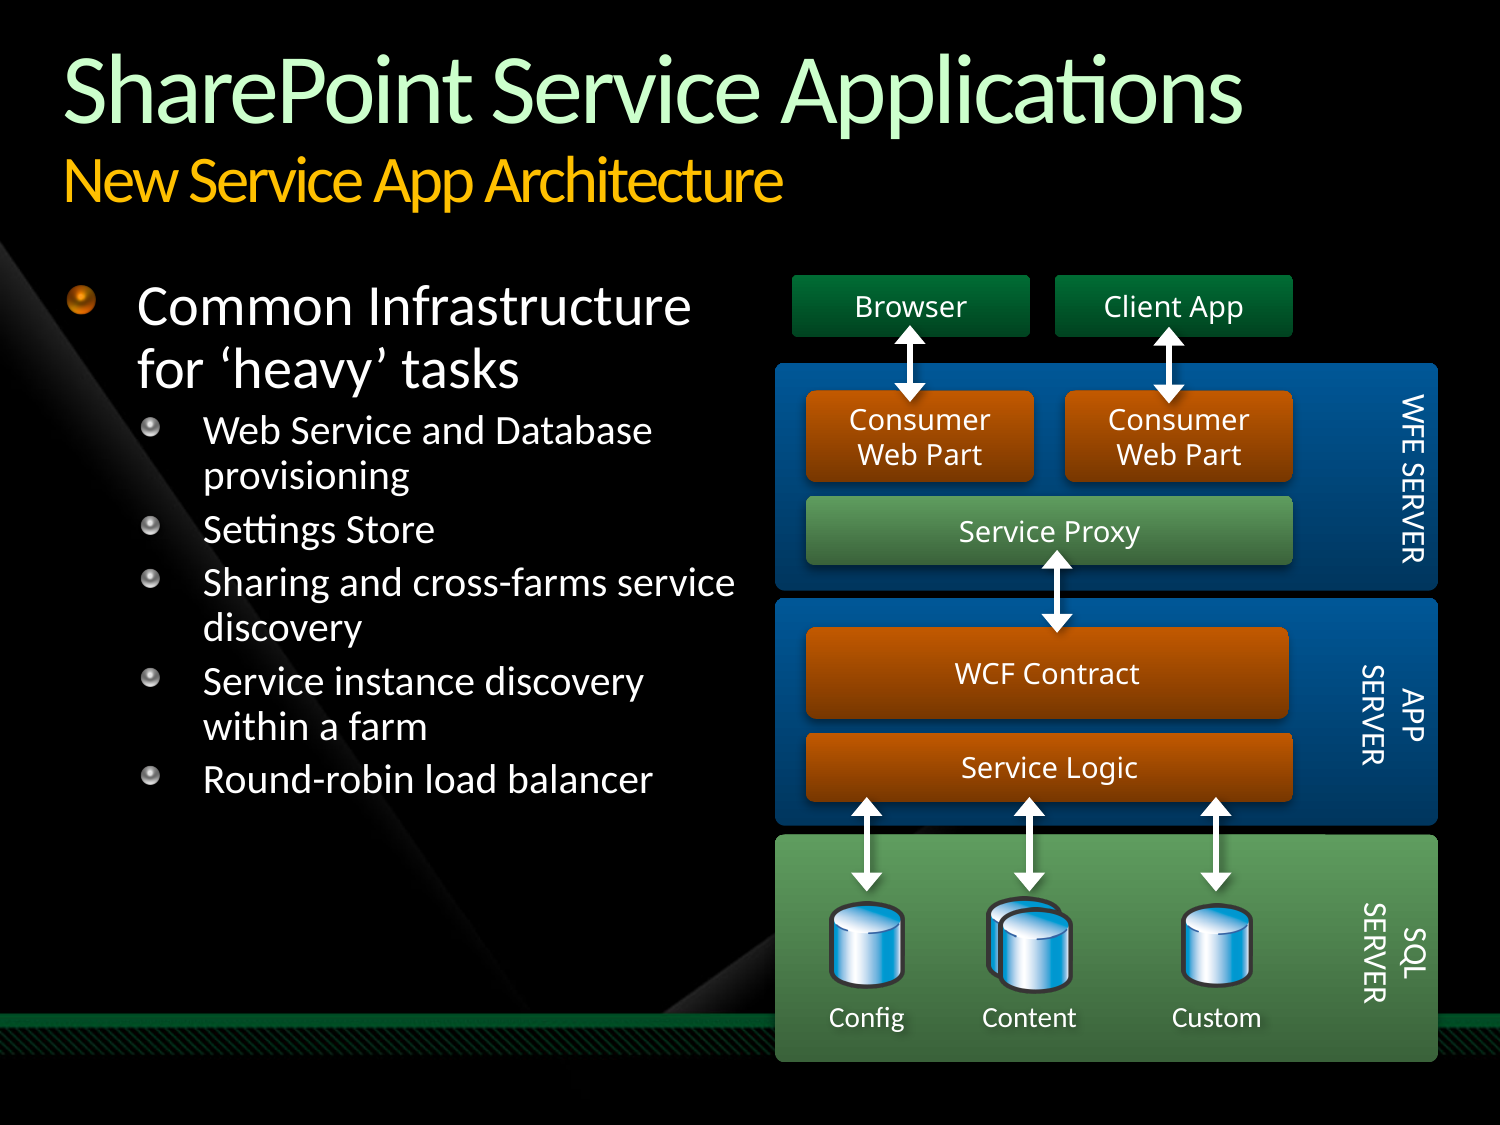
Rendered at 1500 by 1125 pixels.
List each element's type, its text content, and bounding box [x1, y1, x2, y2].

picture [0, 0, 1500, 1125]
title SharePoint Service Applications New Service App Architecture [62, 37, 1438, 220]
list Common Infrastructure for ‘heavy’ tasks Web Service and Database provisioning Settings Store Sharing and cross-farms service discovery Service instance discovery within a farm Round-robin load balancer [62, 275, 750, 1113]
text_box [774, 274, 1439, 1063]
